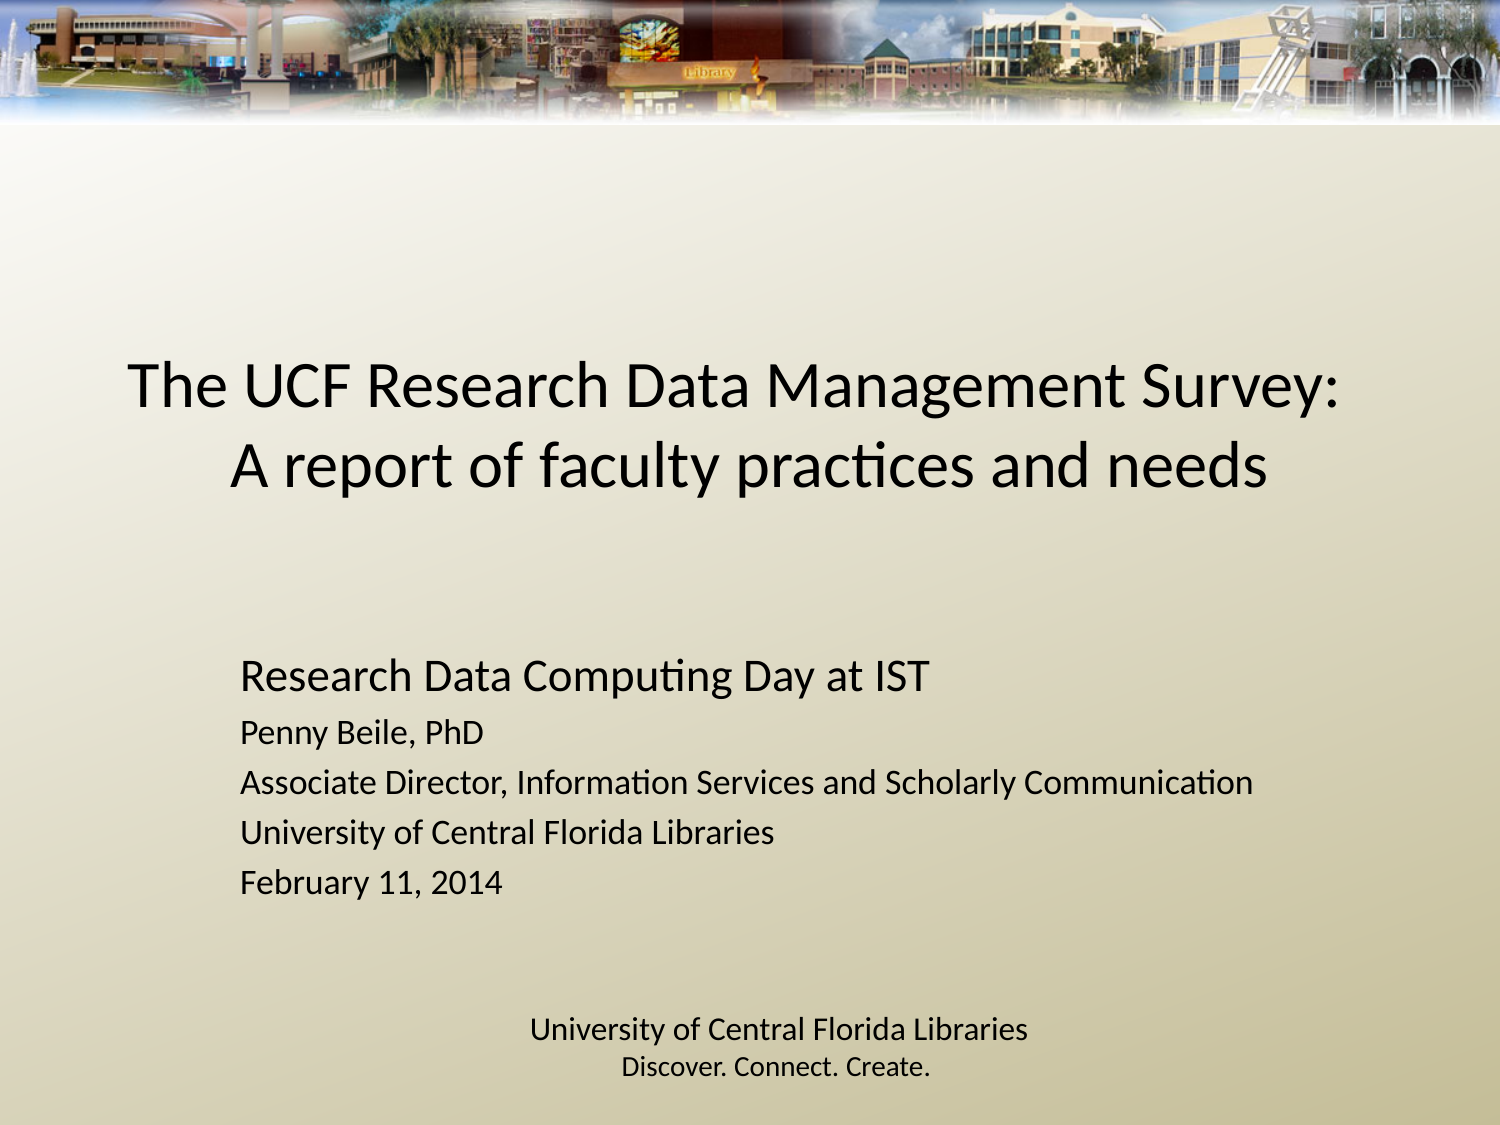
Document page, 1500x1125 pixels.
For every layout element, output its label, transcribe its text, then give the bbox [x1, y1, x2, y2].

title The UCF Research Data Management Survey: A report of faculty practices and needs [112, 299, 1388, 542]
text_box University of Central Florida Libraries Discover. Connect. Create. [515, 999, 1045, 1090]
subtitle Research Data Computing Day at IST Penny Beile, PhD Associate Director, Information Services and Scholarly Communication University of Central Florida Libraries February 11, 2014 [225, 637, 1275, 925]
picture [0, 0, 1500, 125]
